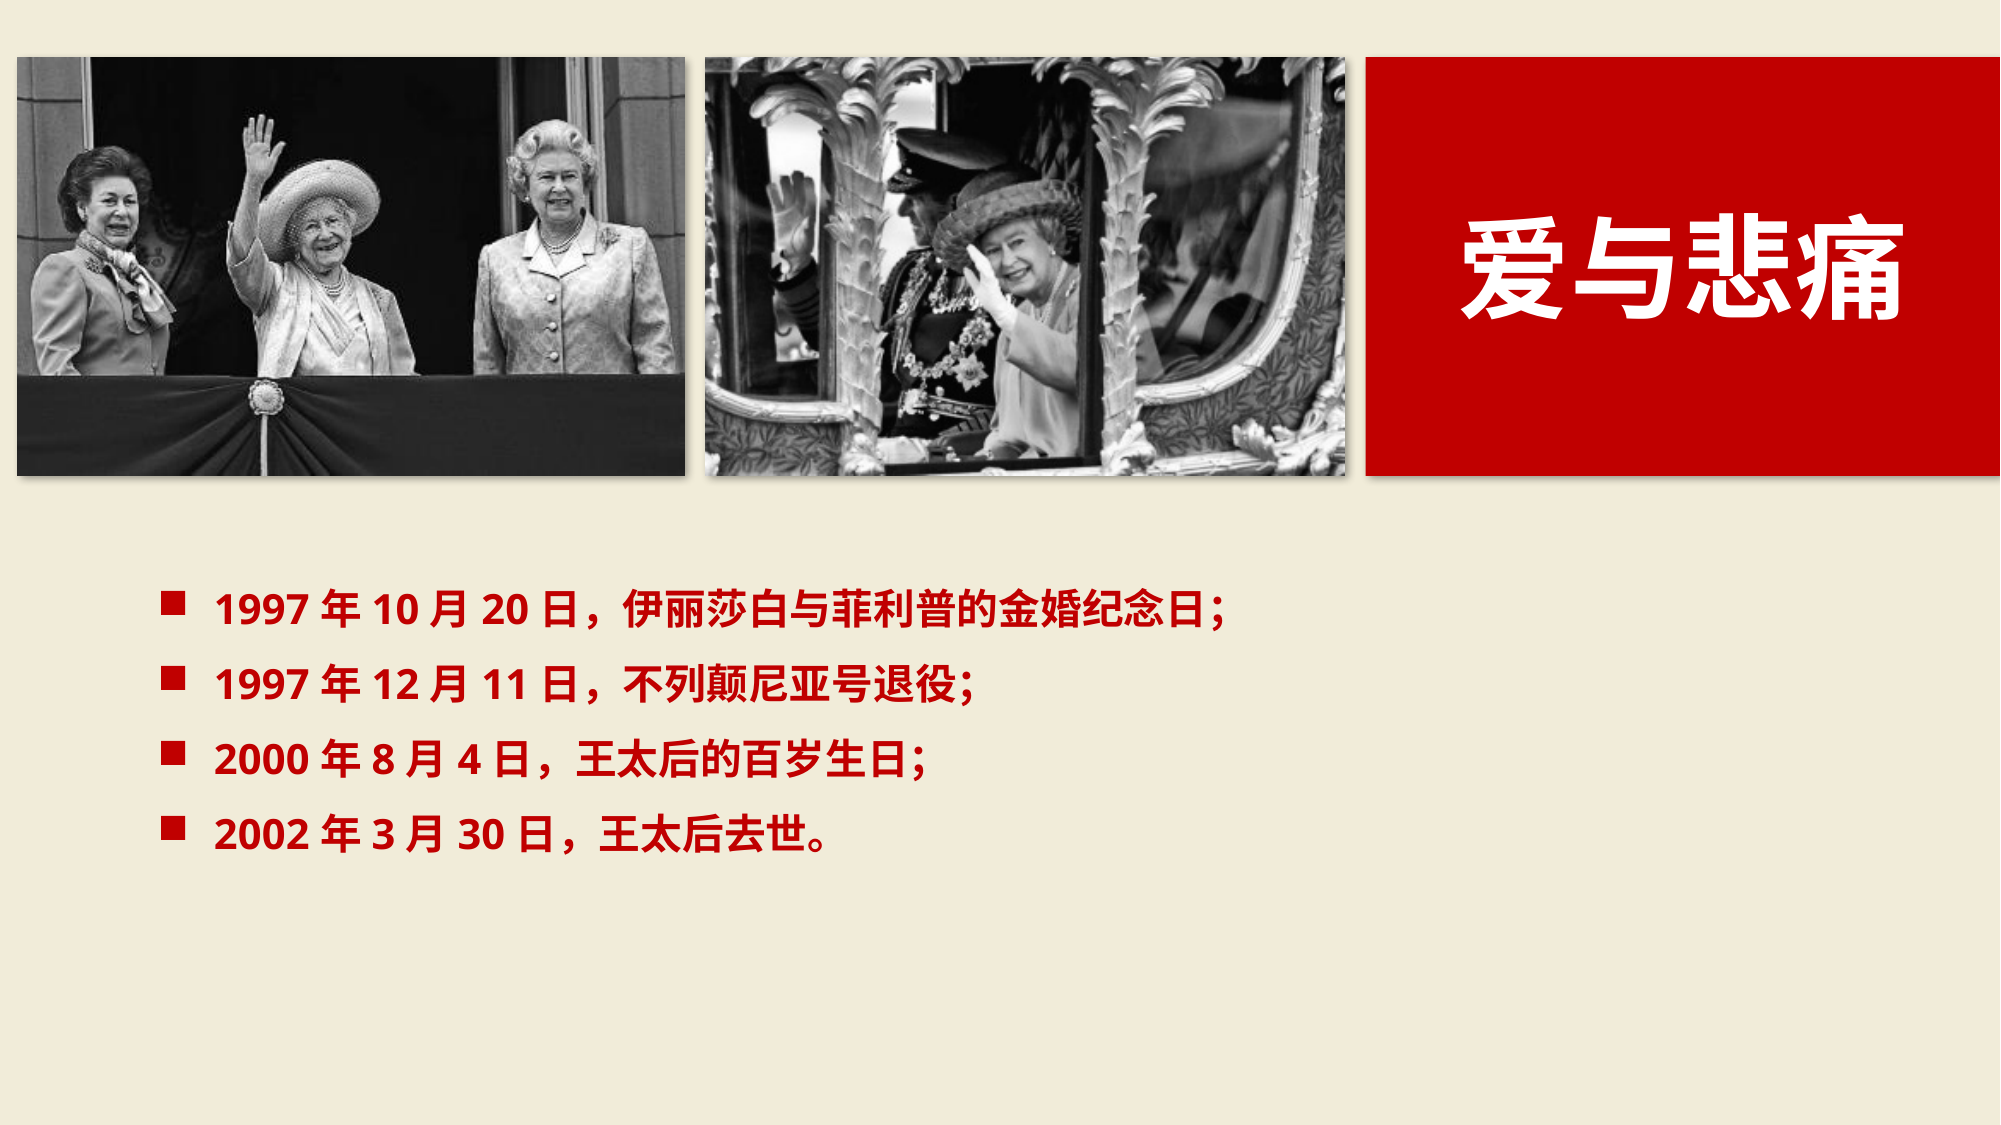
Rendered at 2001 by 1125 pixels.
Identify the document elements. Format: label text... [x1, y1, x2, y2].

text_box 1997年10月20日，伊丽莎白与菲利普的金婚纪念日； 1997年12月11日，不列颠尼亚号退役； 2000年8月4日，王太后的百岁生日； 2002年3月30日，王太后去世。 [142, 550, 1303, 866]
text_box 爱与悲痛 [1442, 190, 1923, 341]
picture [705, 57, 1345, 476]
text_box [1365, 56, 2000, 477]
picture [16, 57, 685, 476]
text_box [0, 0, 2000, 1125]
